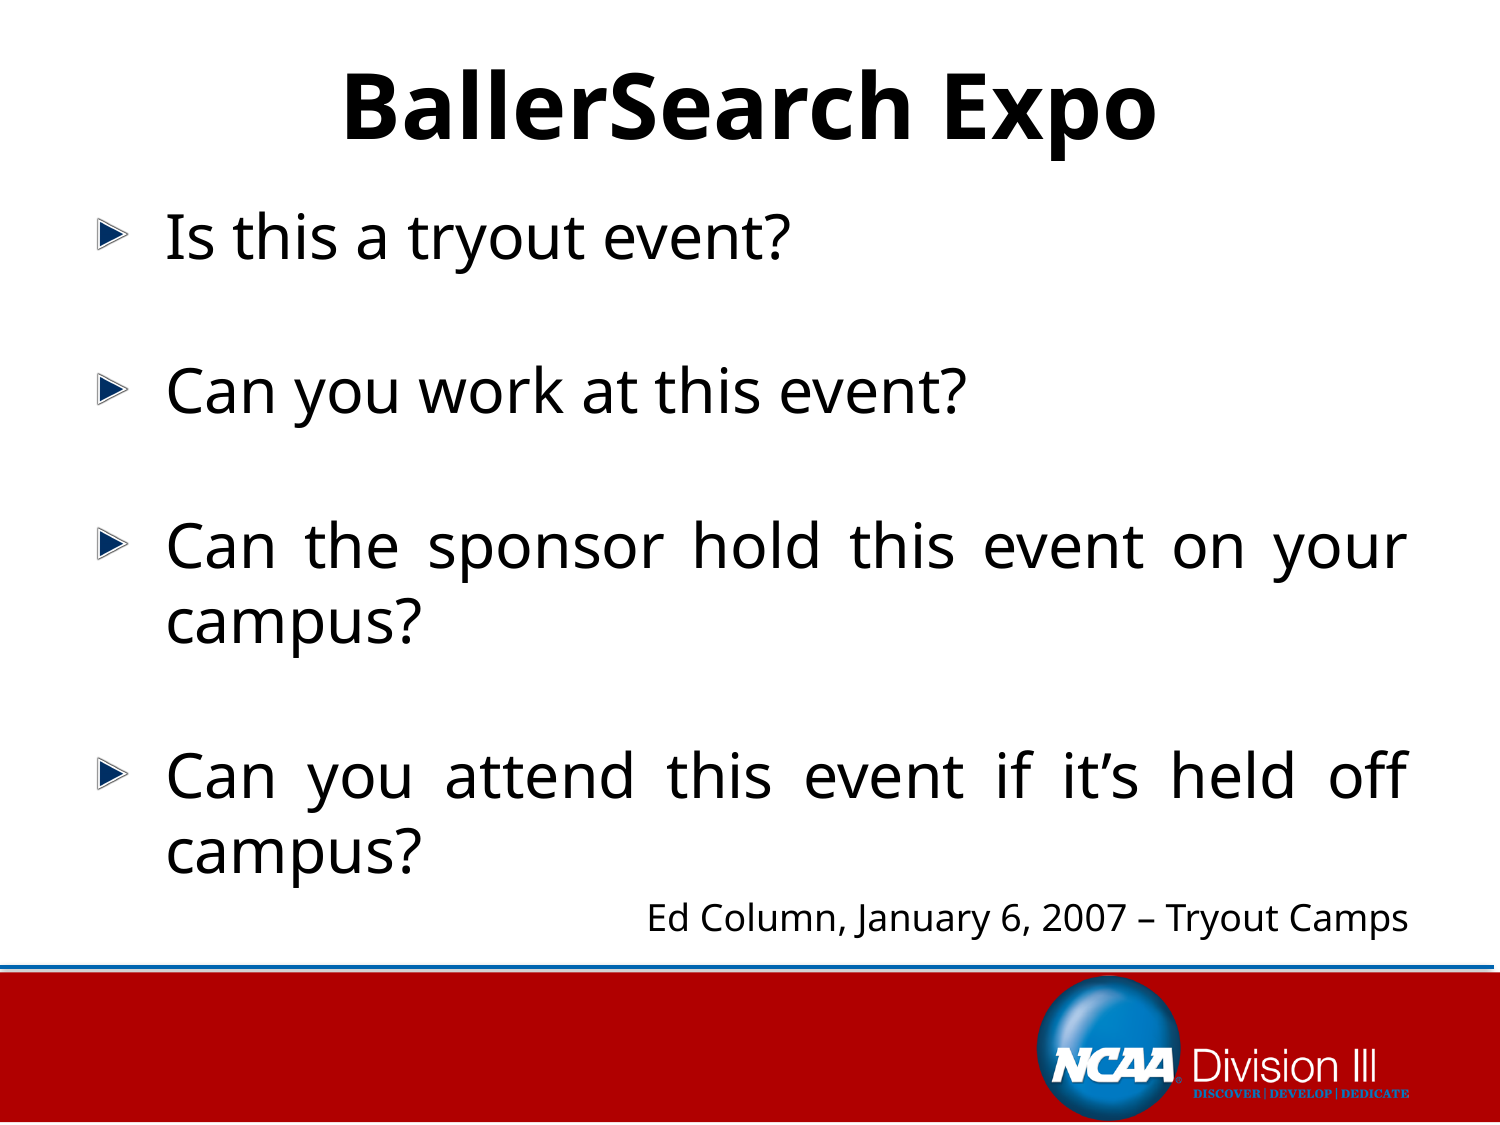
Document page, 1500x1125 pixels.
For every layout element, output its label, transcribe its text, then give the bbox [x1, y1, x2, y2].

picture [90, 212, 134, 256]
title BallerSearch Expo [75, 45, 1425, 160]
list Is this a tryout event? Can you work at this event? Can the sponsor hold this event on your campus? Can you attend this event if it’s held off campus? Ed Column, January 6, 2007 – Tryout Camps [75, 189, 1425, 969]
picture [90, 521, 134, 566]
picture [90, 751, 134, 796]
picture [90, 367, 134, 411]
picture [1021, 969, 1423, 1125]
